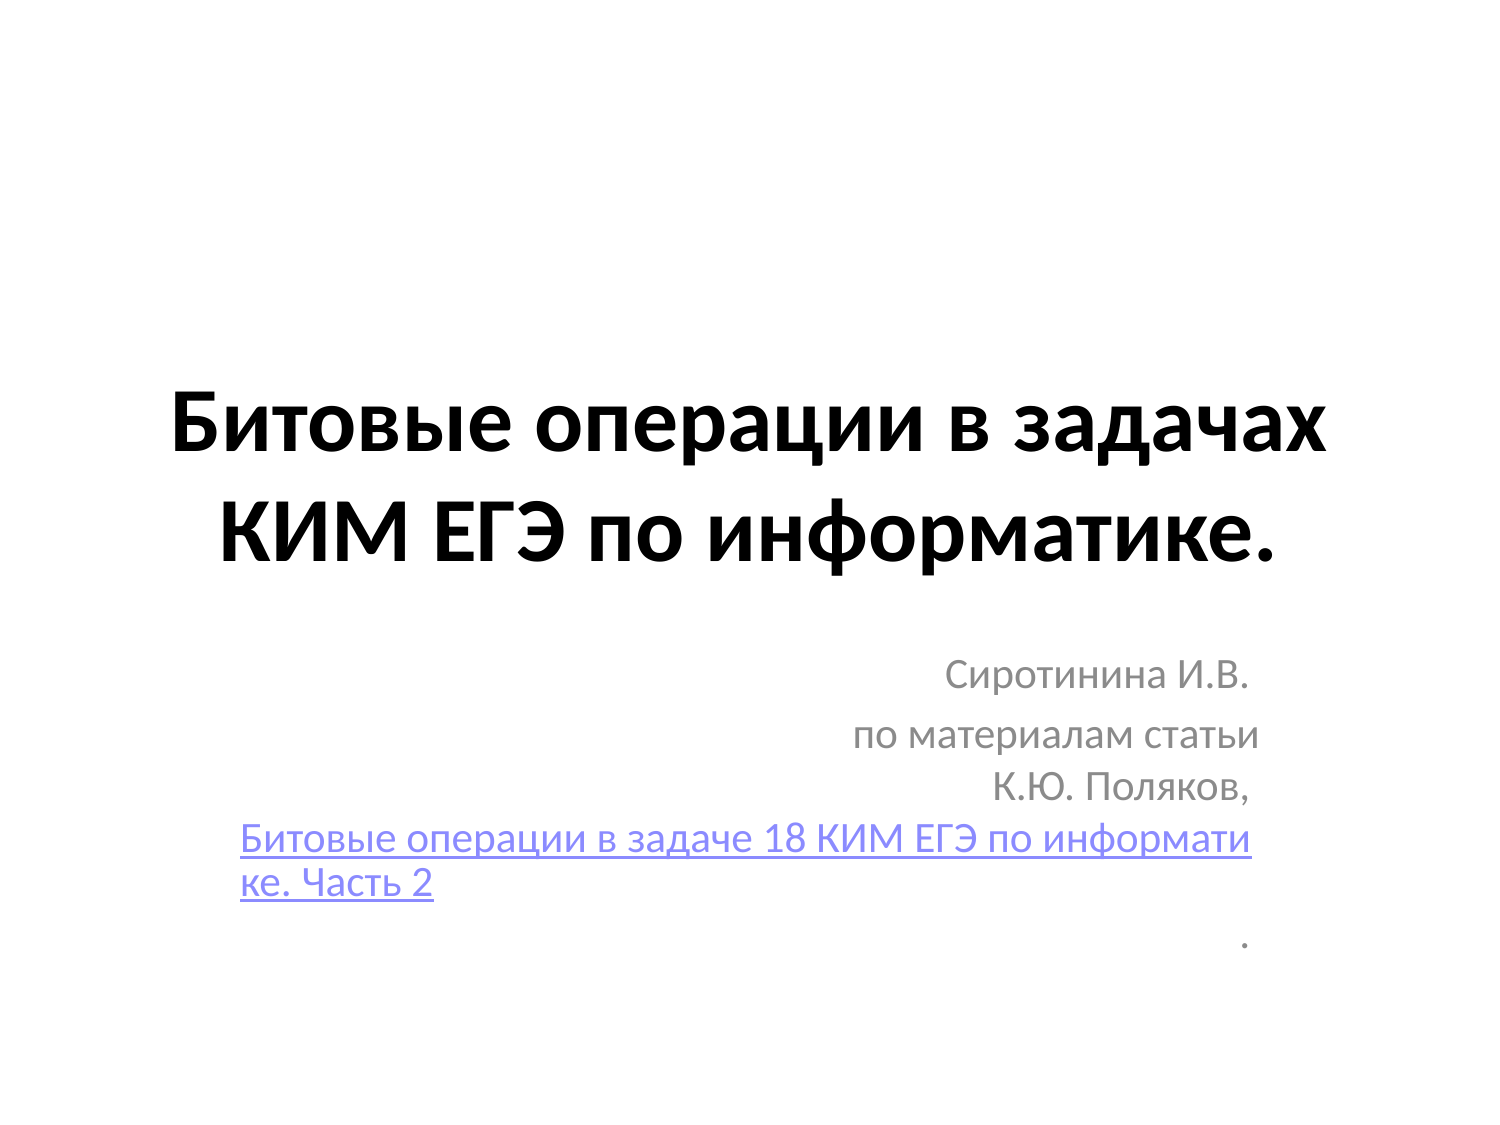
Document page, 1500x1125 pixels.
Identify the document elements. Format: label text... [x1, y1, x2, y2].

subtitle Сиротинина И.В. по материалам статьи К.Ю. Поляков, Битовые операции в задаче 18 КИМ ЕГЭ по информатике. Часть 2. [225, 637, 1275, 925]
title Битовые операции в задачах КИМ ЕГЭ по информатике. [112, 349, 1388, 591]
